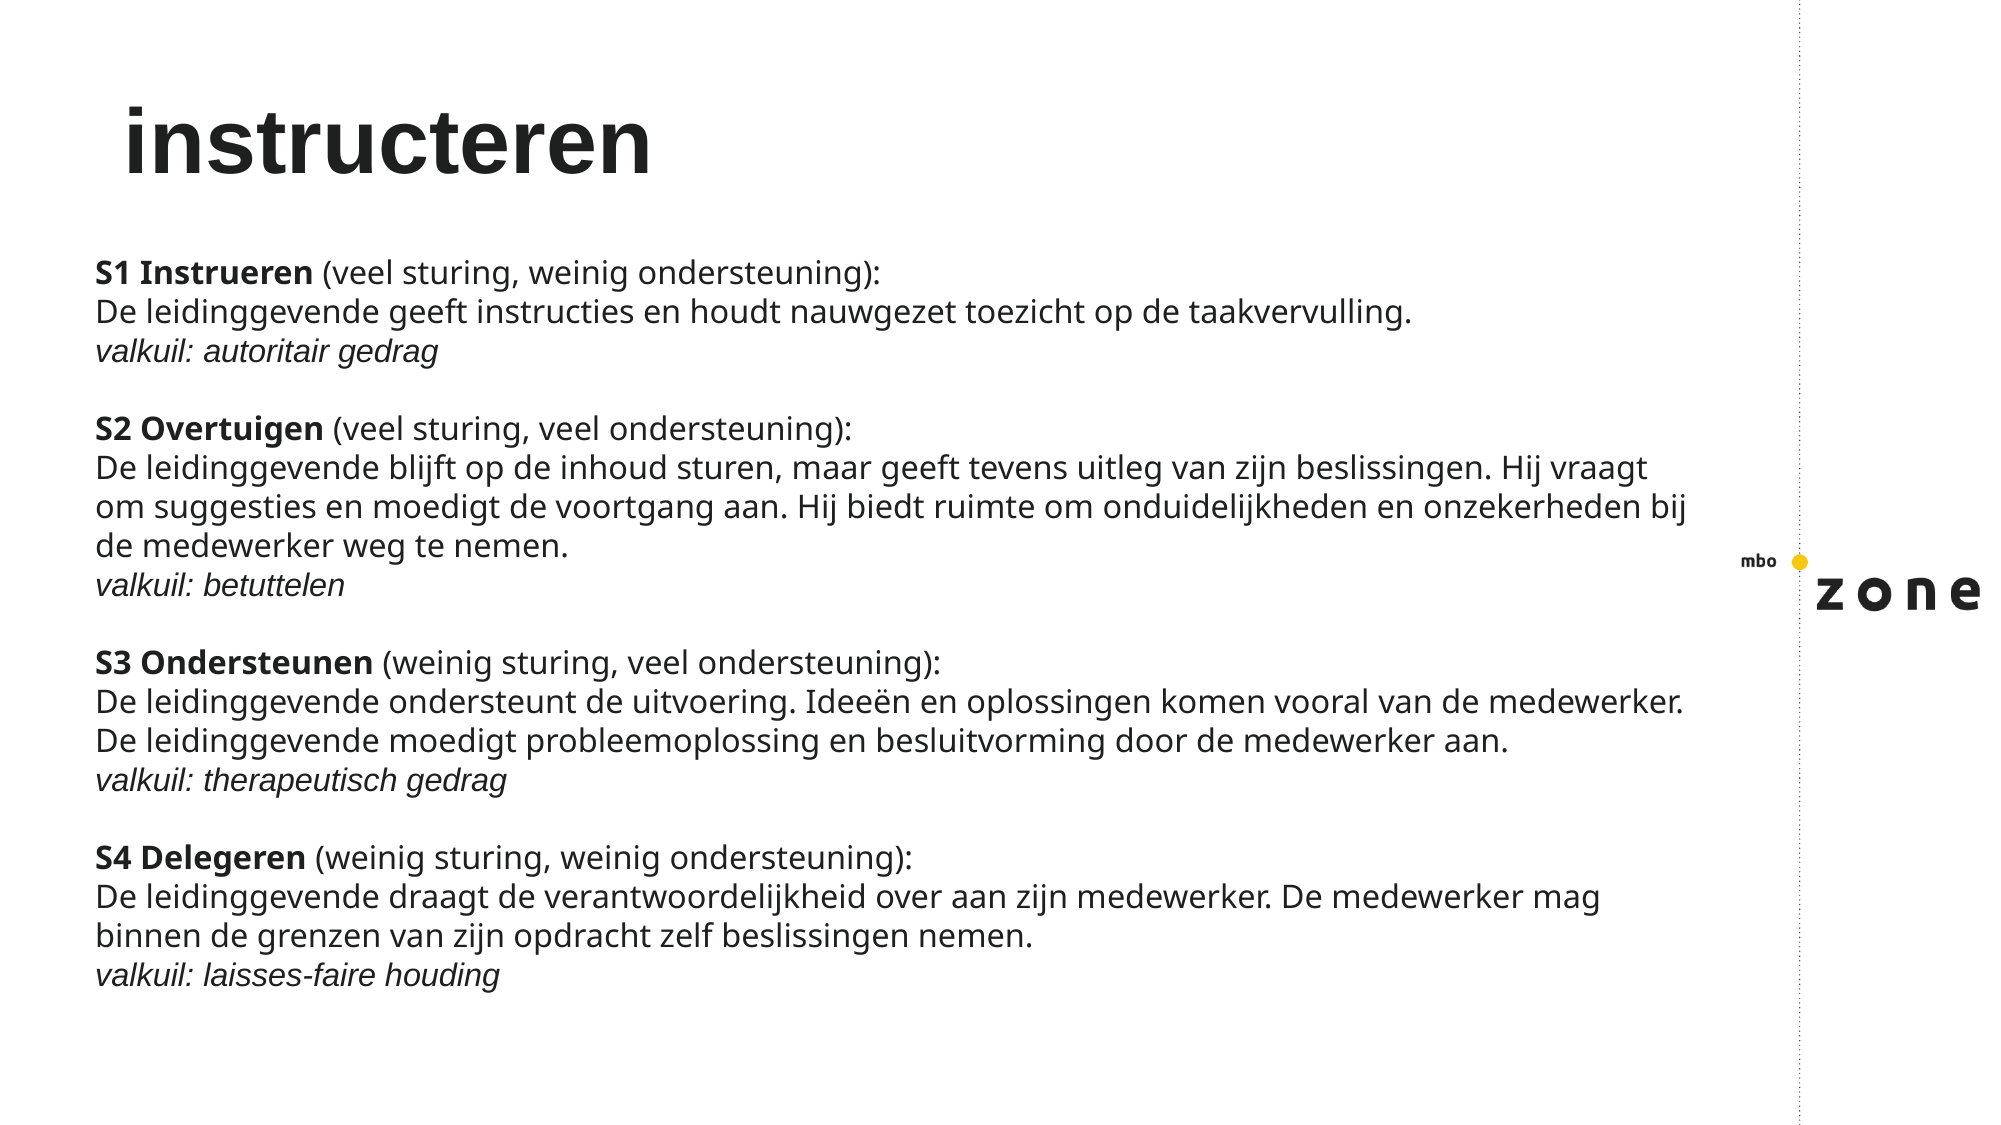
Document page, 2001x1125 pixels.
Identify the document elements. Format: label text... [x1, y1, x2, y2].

list S1 Instrueren (veel sturing, weinig ondersteuning): De leidinggevende geeft instructies en houdt nauwgezet toezicht op de taakvervulling. valkuil: autoritair gedrag S2 Overtuigen (veel sturing, veel ondersteuning): De leidinggevende blijft op de inhoud sturen, maar geeft tevens uitleg van zijn beslissingen. Hij vraagt om suggesties en moedigt de voortgang aan. Hij biedt ruimte om onduidelijkheden en onzekerheden bij de medewerker weg te nemen. valkuil: betuttelen S3 Ondersteunen (weinig sturing, veel ondersteuning): De leidinggevende ondersteunt de uitvoering. Ideeën en oplossingen komen vooral van de medewerker. De leidinggevende moedigt probleemoplossing en besluitvorming door de medewerker aan. valkuil: therapeutisch gedrag S4 Delegeren (weinig sturing, weinig ondersteuning): De leidinggevende draagt de verantwoordelijkheid over aan zijn medewerker. De medewerker mag binnen de grenzen van zijn opdracht zelf beslissingen nemen. valkuil: laisses-faire houding [95, 251, 1700, 1010]
picture [1596, 0, 2001, 1125]
title instructeren [124, 94, 1362, 213]
